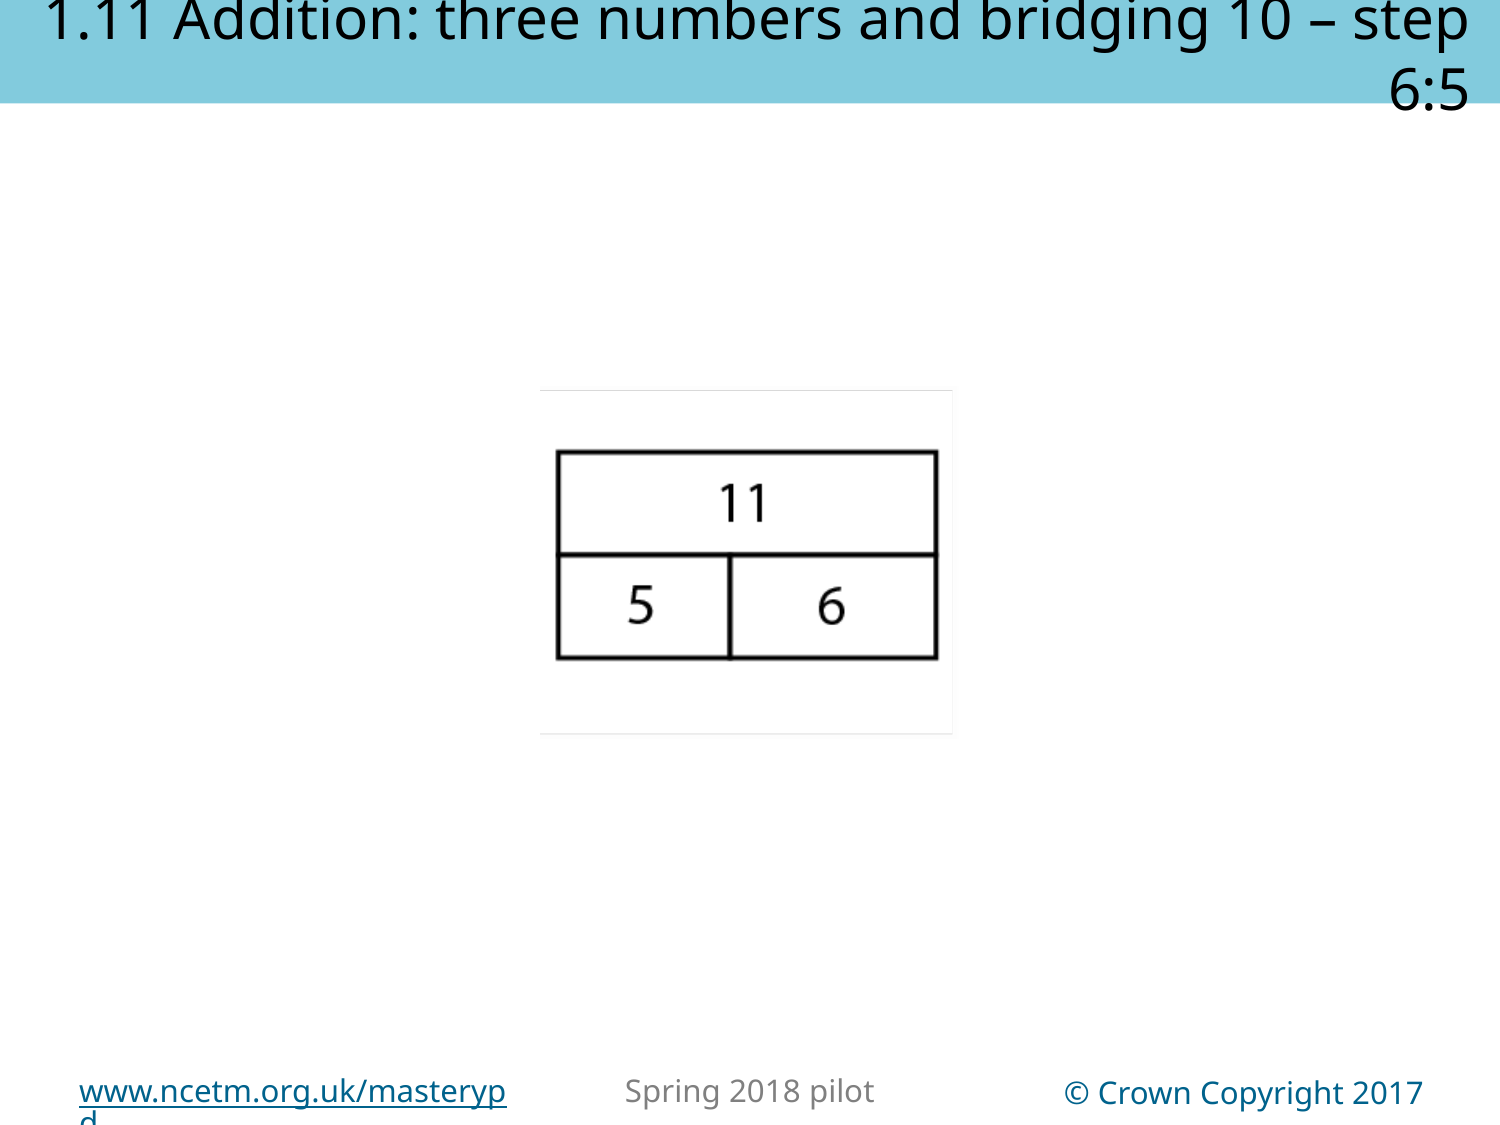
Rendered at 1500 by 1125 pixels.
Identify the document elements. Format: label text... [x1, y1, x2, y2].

list 1.11 Addition: three numbers and bridging 10 – step 6:5 [0, 0, 1500, 104]
picture [540, 385, 960, 740]
